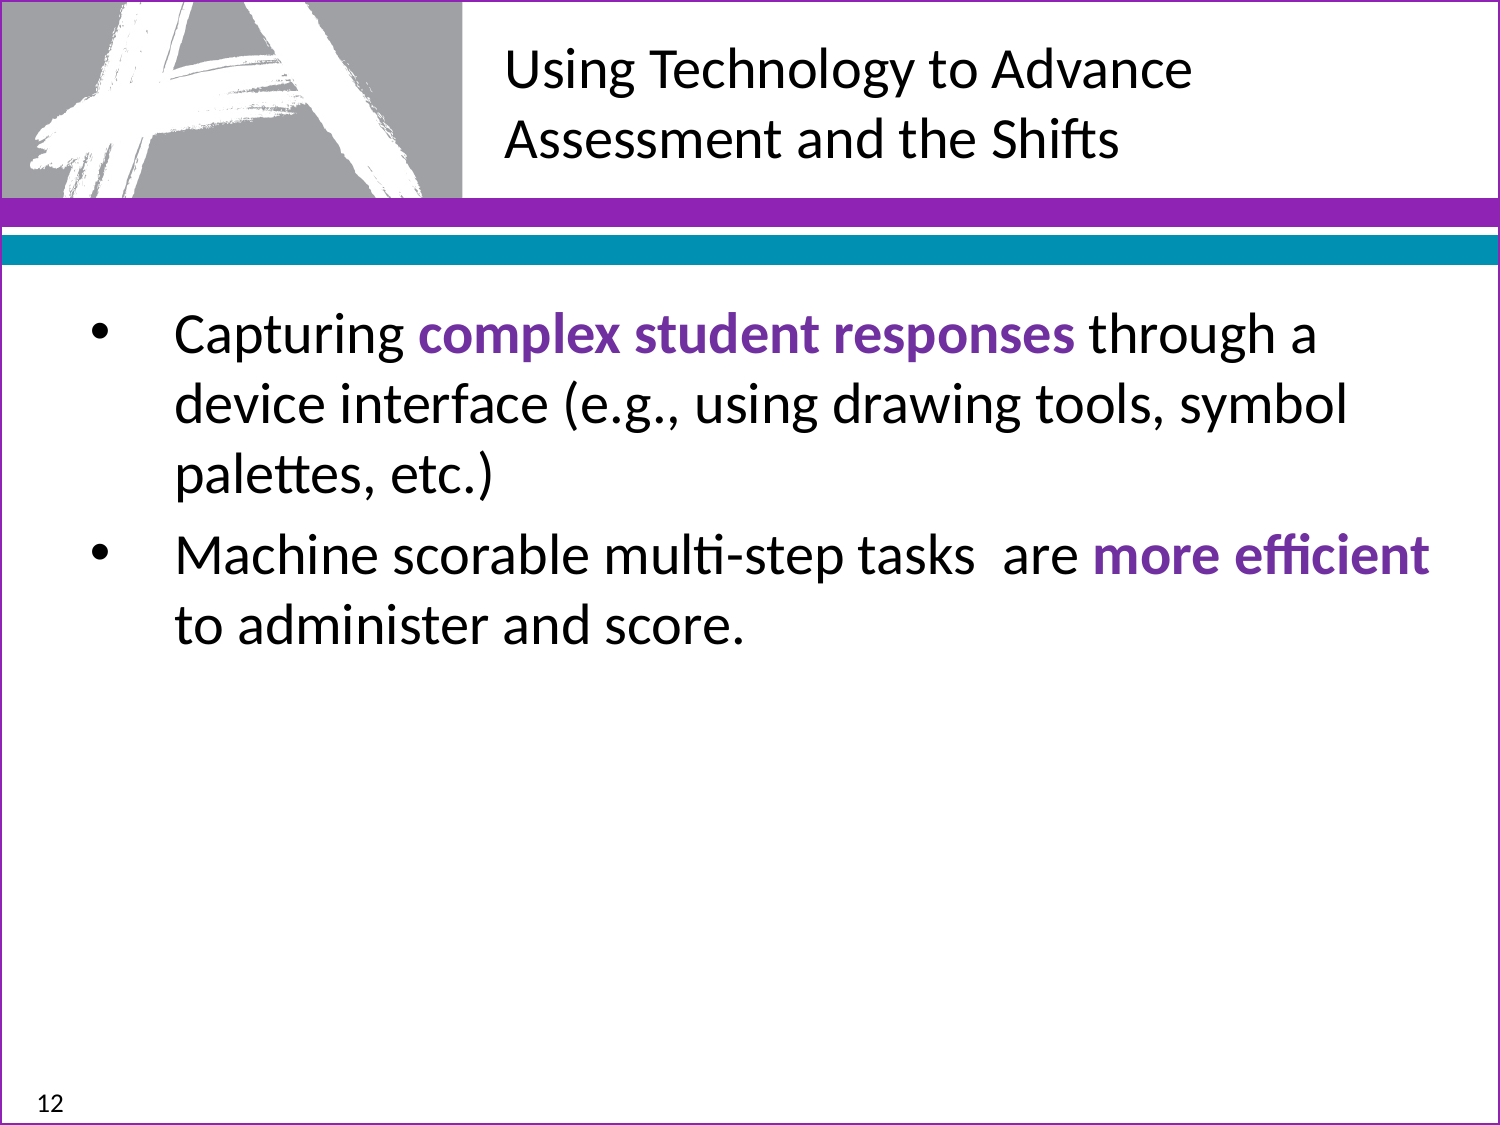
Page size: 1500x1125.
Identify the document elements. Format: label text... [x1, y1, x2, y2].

slide_number 12 [0, 1077, 100, 1125]
title Using Technology to Advance Assessment and the Shifts [462, 0, 1500, 200]
picture [2, 2, 462, 198]
list Capturing complex student responses through a device interface (e.g., using drawing tools, symbol palettes, etc.) Machine scorable multi-step tasks are more efficient to administer and score. [75, 287, 1450, 913]
